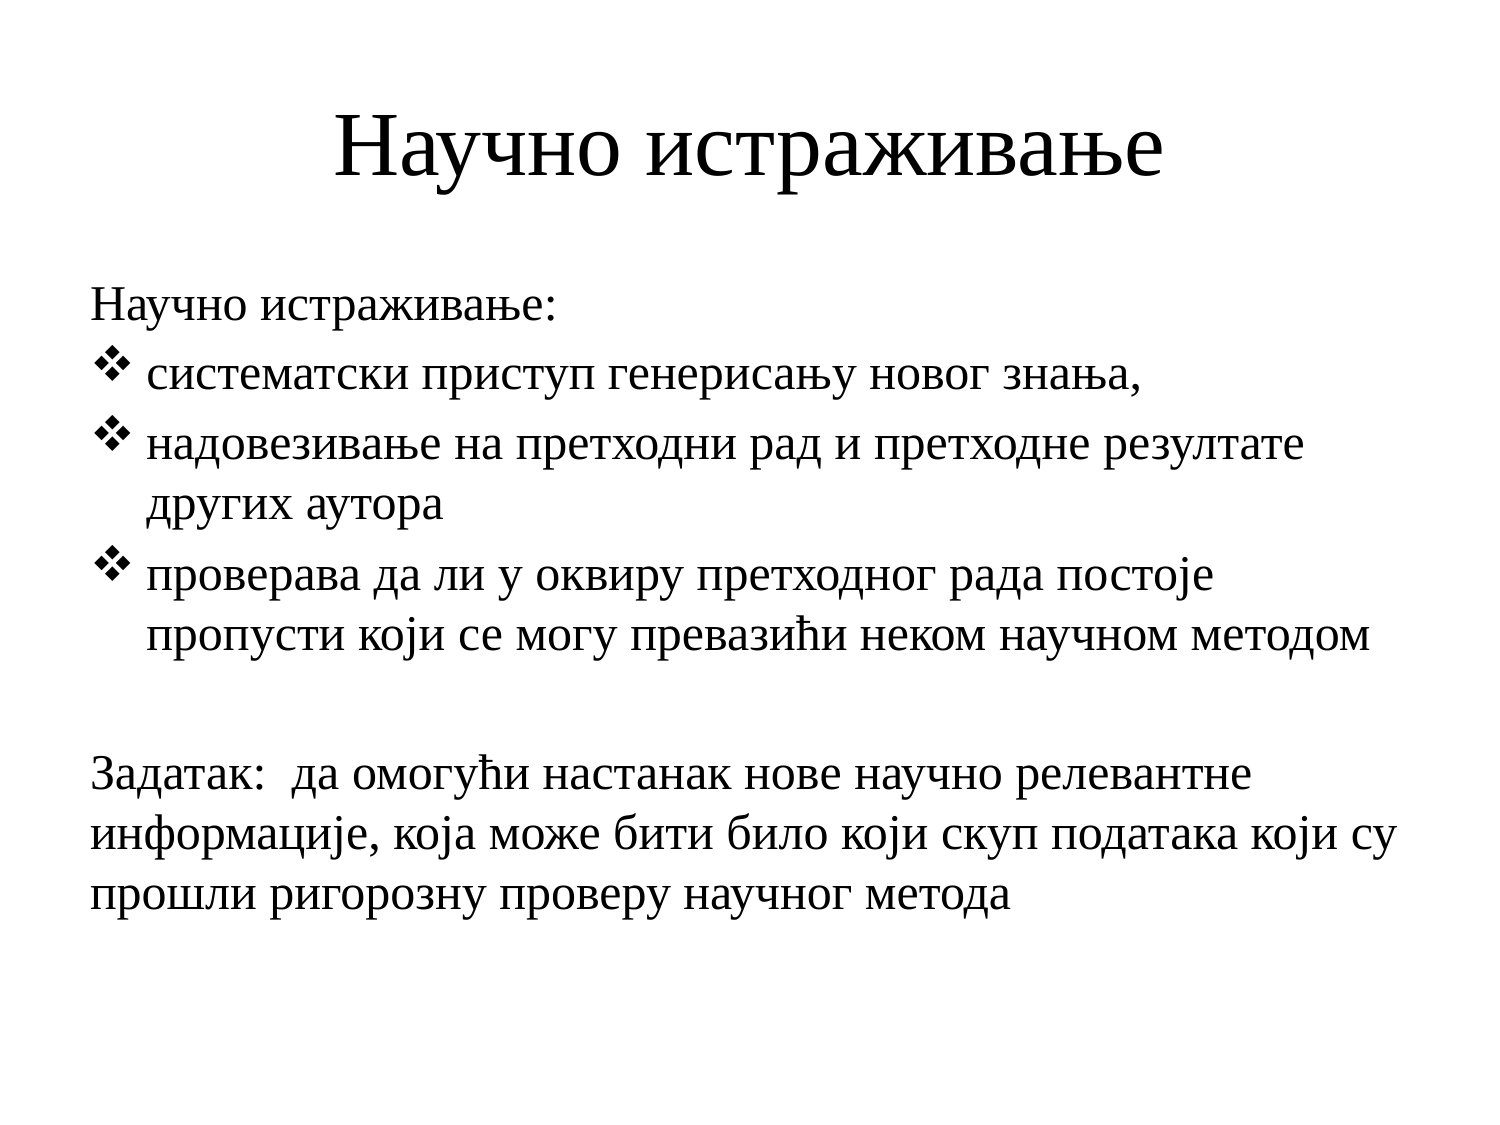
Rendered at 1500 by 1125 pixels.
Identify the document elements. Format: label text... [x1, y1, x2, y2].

list Научно истраживање: систематски приступ генерисању новог знања, надовезивање на претходни рад и претходне резултате других аутора проверава да ли у оквиру претходног рада постоје пропусти који се могу превазићи неком научном методом Задатак: да омогући настанак нове научно релевантне информације, која може бити било који скуп података који су прошли ригорозну проверу научног метода [75, 262, 1425, 1005]
title Научно истраживање [75, 45, 1425, 233]
